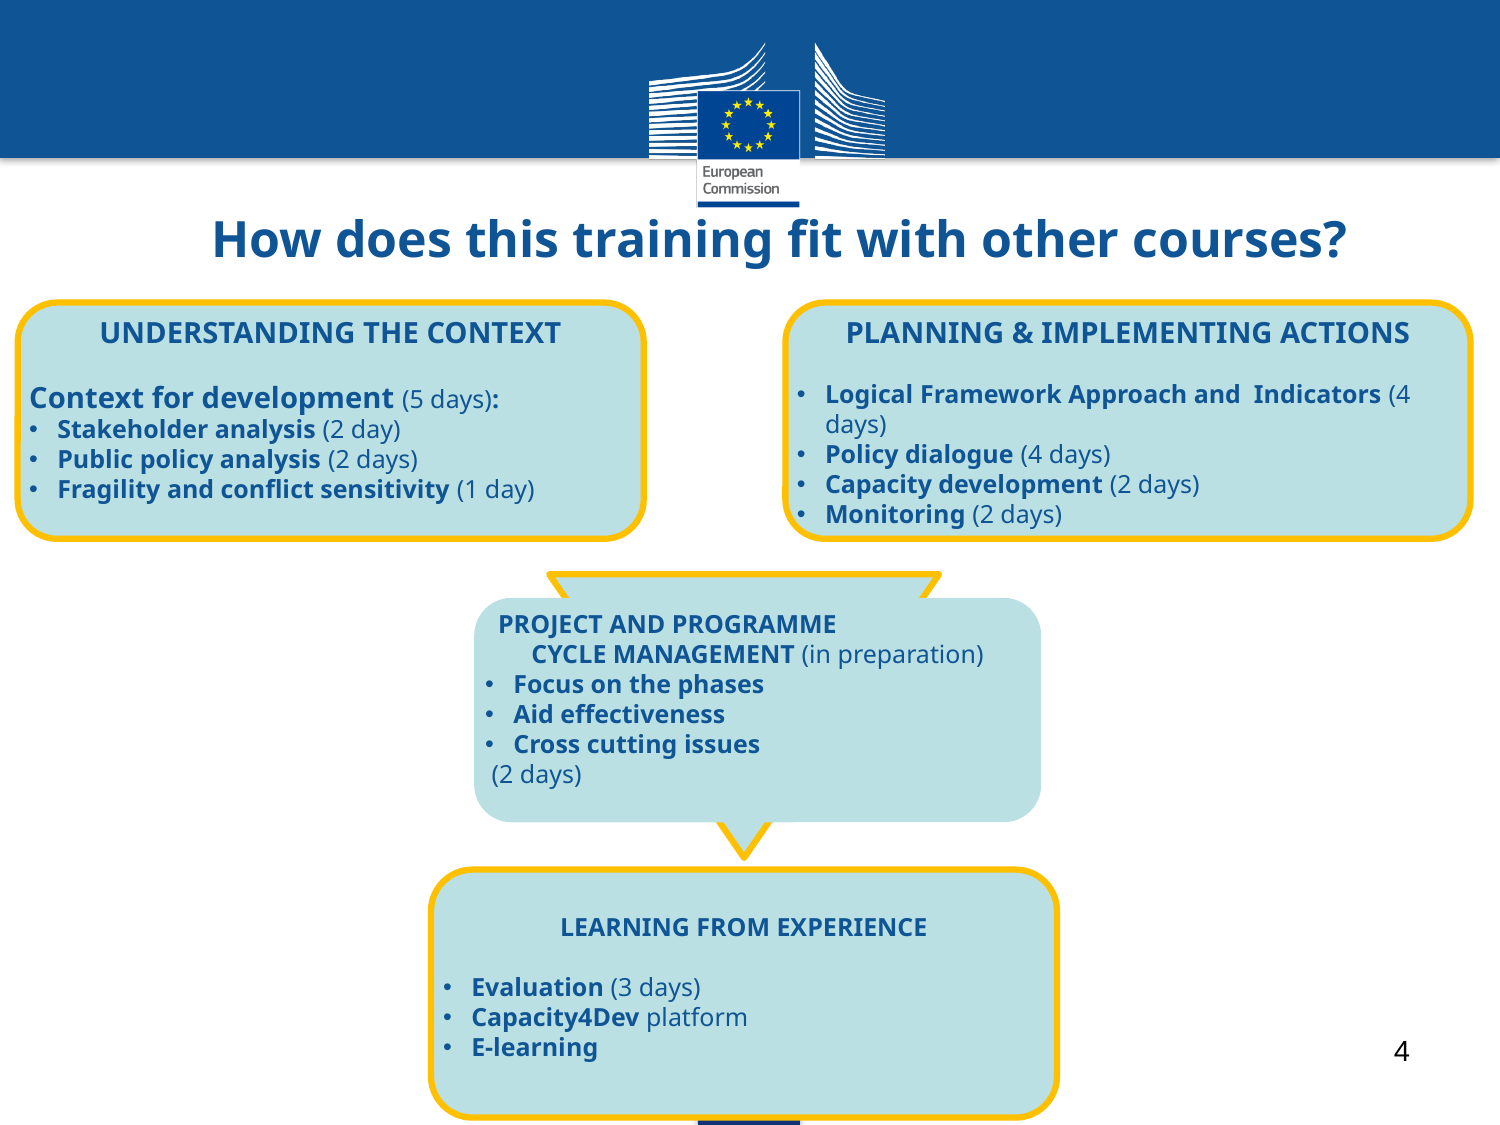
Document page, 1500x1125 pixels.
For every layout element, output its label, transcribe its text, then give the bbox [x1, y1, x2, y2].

text_box LEARNING FROM EXPERIENCE Evaluation (3 days) Capacity4Dev platform E-learning [430, 869, 1057, 1118]
text_box PROJECT AND PROGRAMME CYCLE MANAGEMENT (in preparation) Focus on the phases Aid effectiveness Cross cutting issues (2 days) [474, 597, 1042, 823]
picture [649, 42, 885, 172]
text_box UNDERSTANDING THE CONTEXT Context for development (5 days): Stakeholder analysis (2 day) Public policy analysis (2 days) Fragility and conflict sensitivity (1 day) [17, 302, 644, 539]
title How does this training fit with other courses? [0, 172, 1500, 303]
slide_number 4 [1074, 1024, 1426, 1103]
text_box PLANNING & IMPLEMENTING ACTIONS Logical Framework Approach and Indicators (4 days) Policy dialogue (4 days) Capacity development (2 days) Monitoring (2 days) [785, 302, 1471, 539]
text_box [549, 574, 940, 597]
text_box [720, 823, 769, 858]
